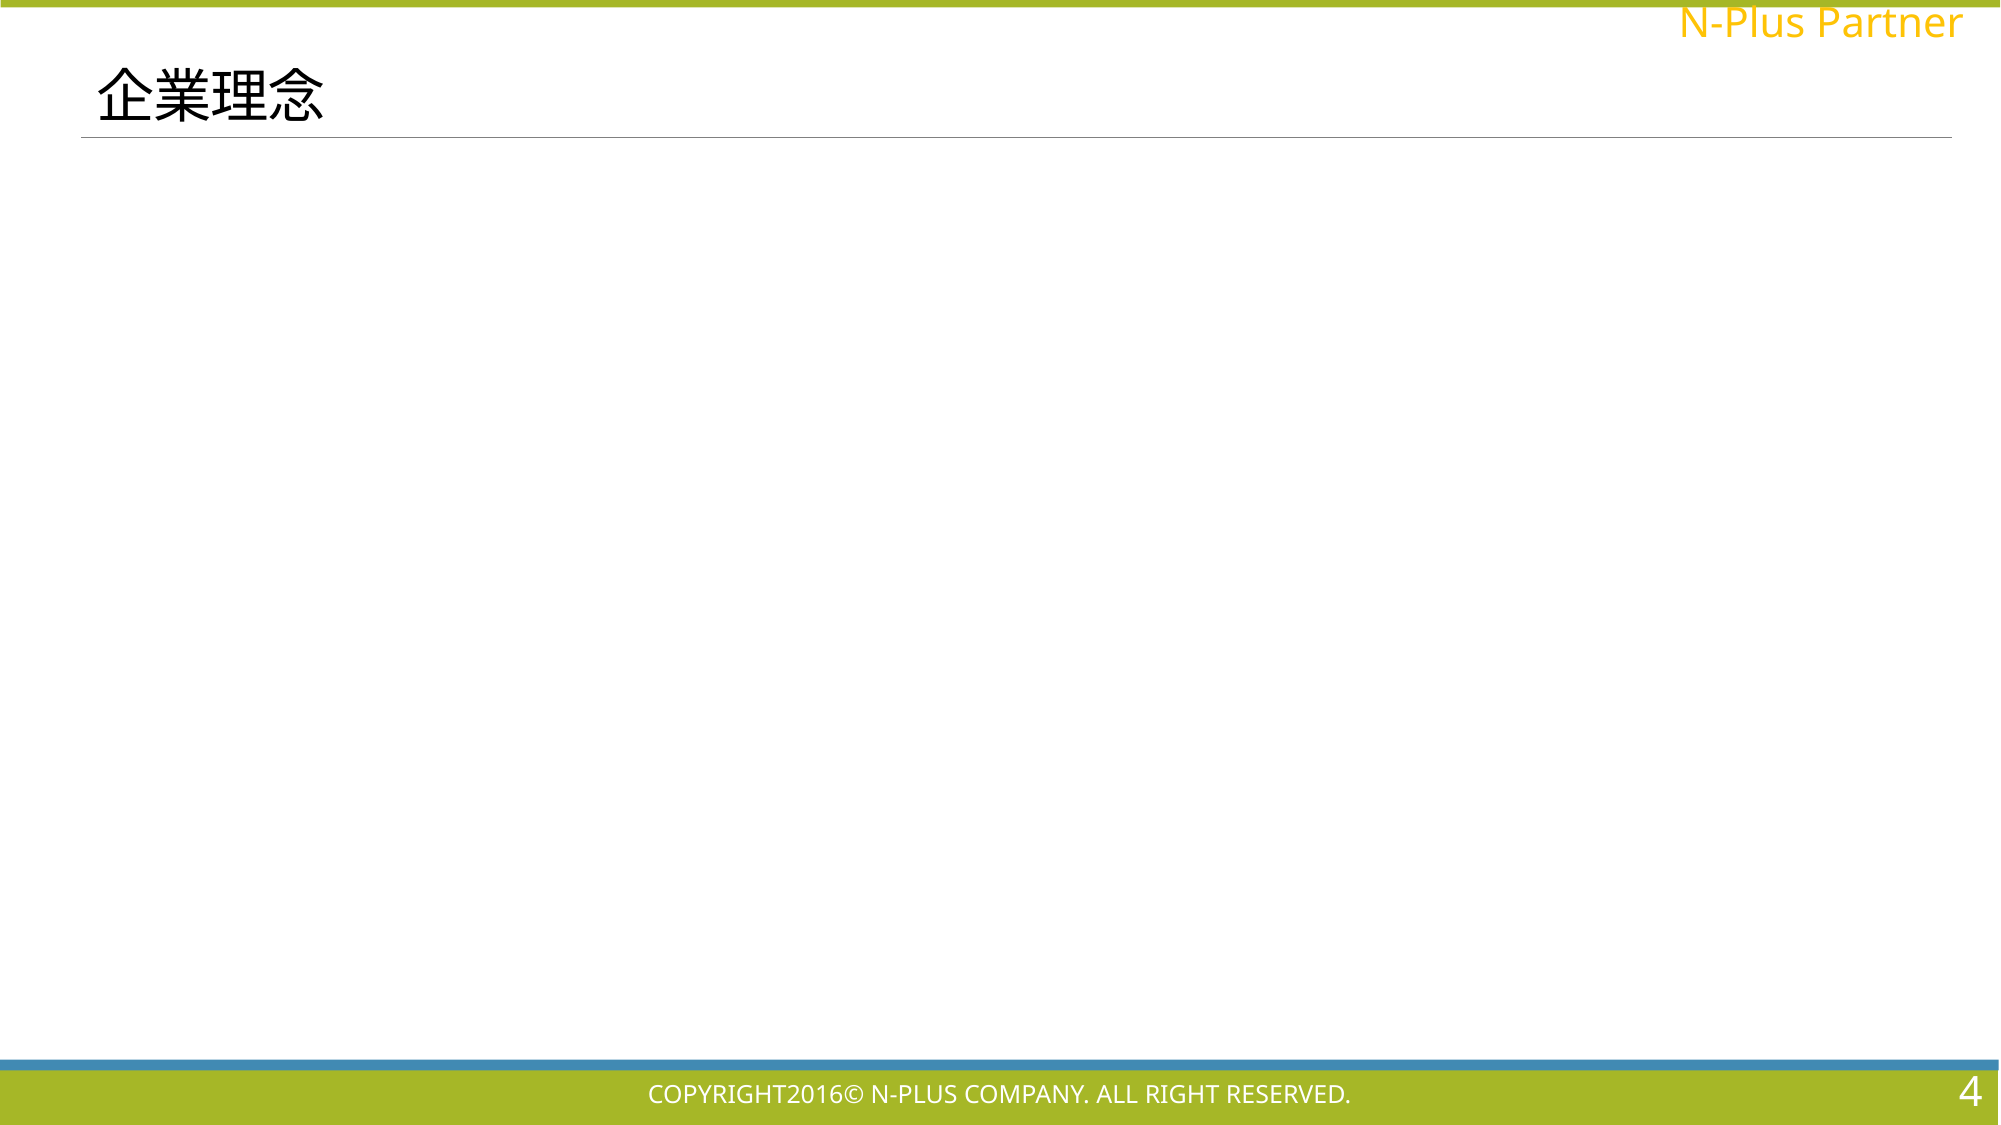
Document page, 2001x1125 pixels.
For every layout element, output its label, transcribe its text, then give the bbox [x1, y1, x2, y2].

slide_number 4 [1782, 1063, 1998, 1124]
title 企業理念 [81, 49, 1953, 138]
footer Copyright2016© N-Plus Company. All right reserved. [604, 1066, 1396, 1125]
